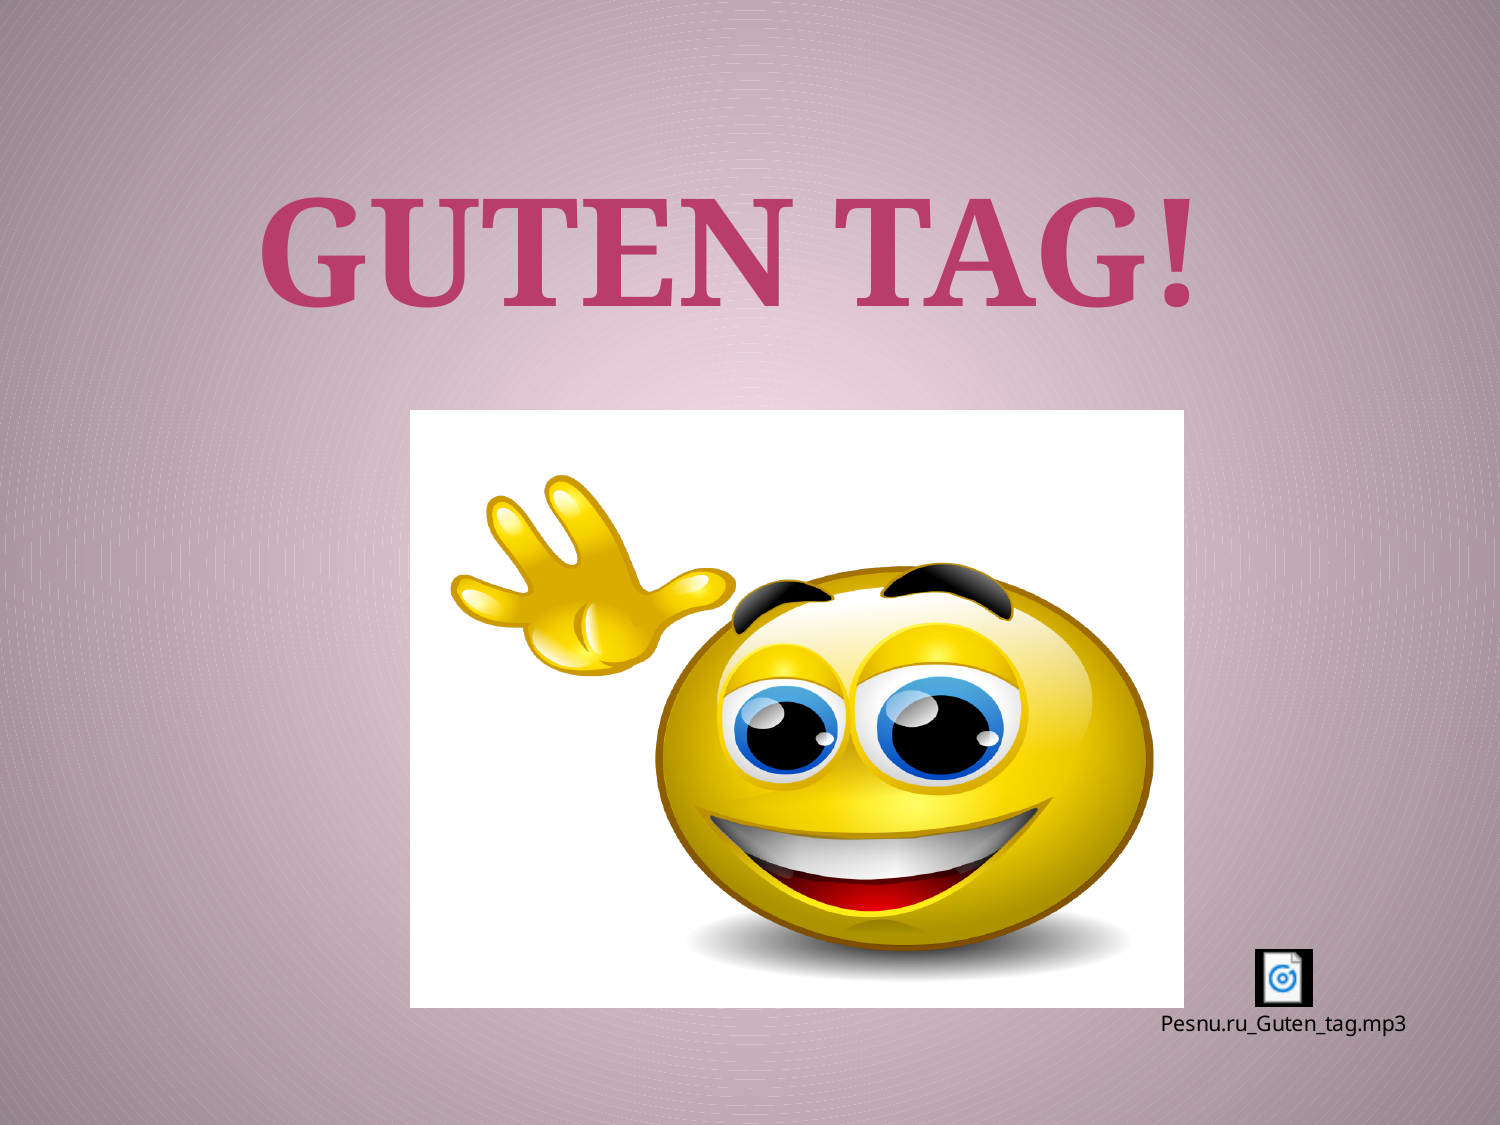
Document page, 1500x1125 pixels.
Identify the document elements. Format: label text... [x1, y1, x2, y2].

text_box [1136, 948, 1430, 1045]
title GUTEN TAG! [112, 70, 1388, 422]
picture [409, 409, 1184, 1008]
